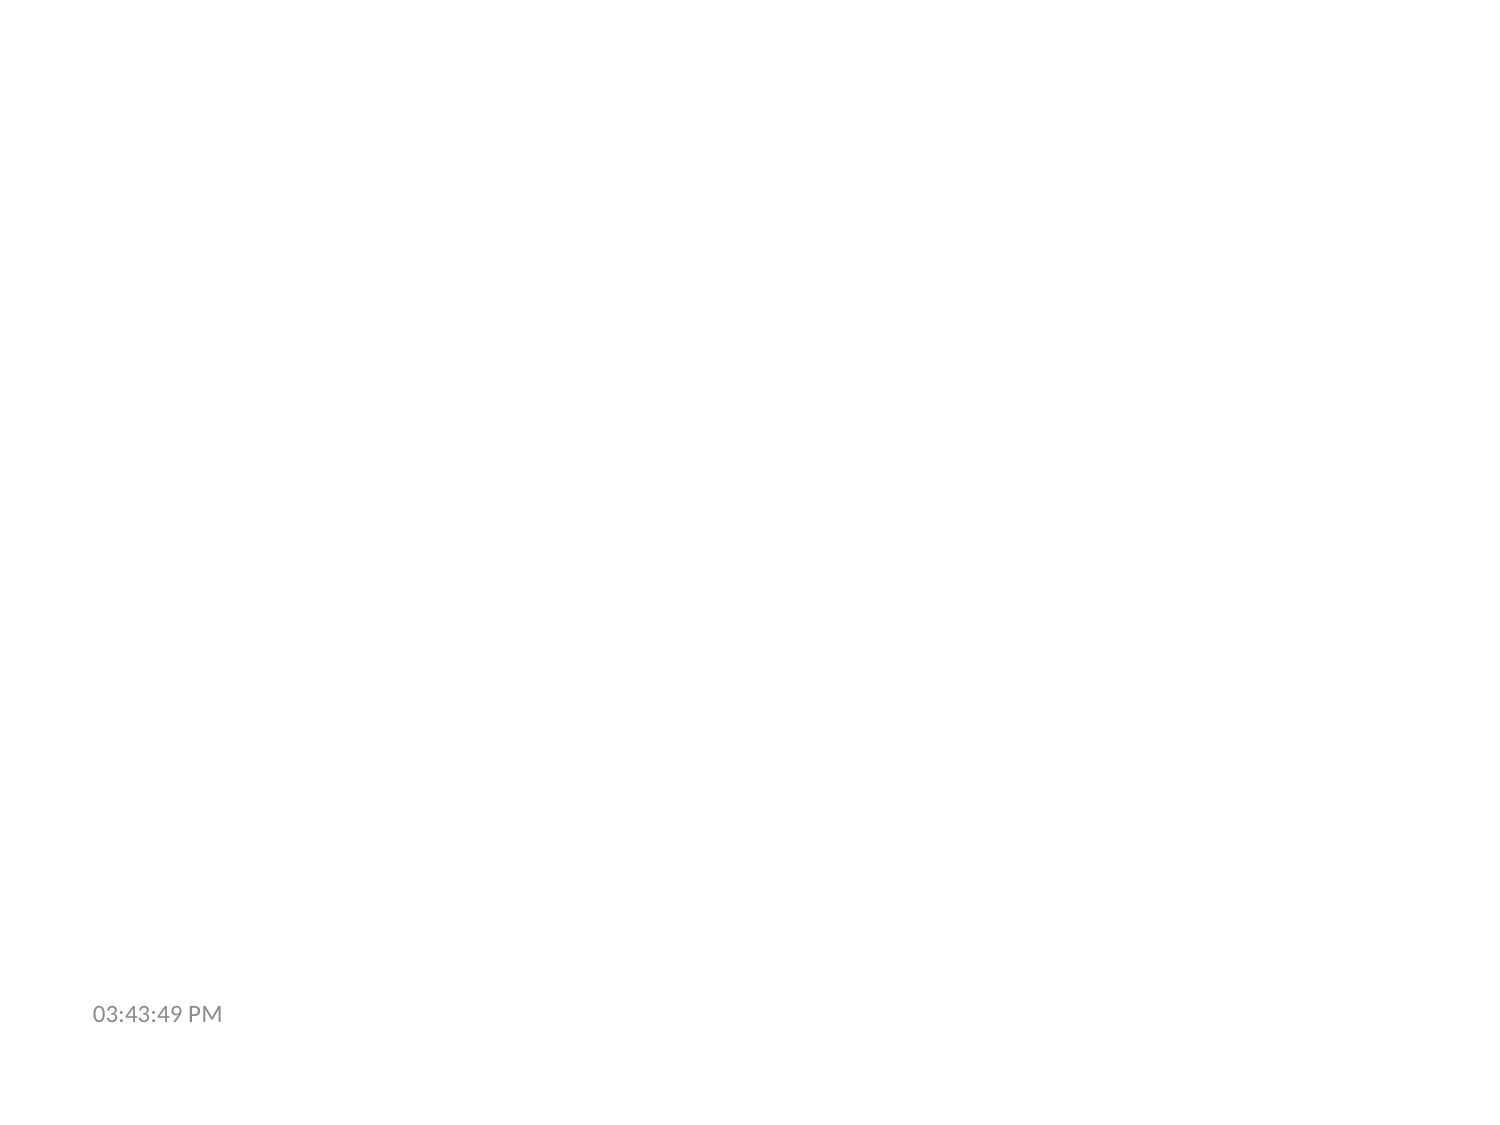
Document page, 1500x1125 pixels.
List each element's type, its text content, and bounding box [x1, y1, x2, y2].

text_box 3:35:09 PM [77, 982, 428, 1043]
